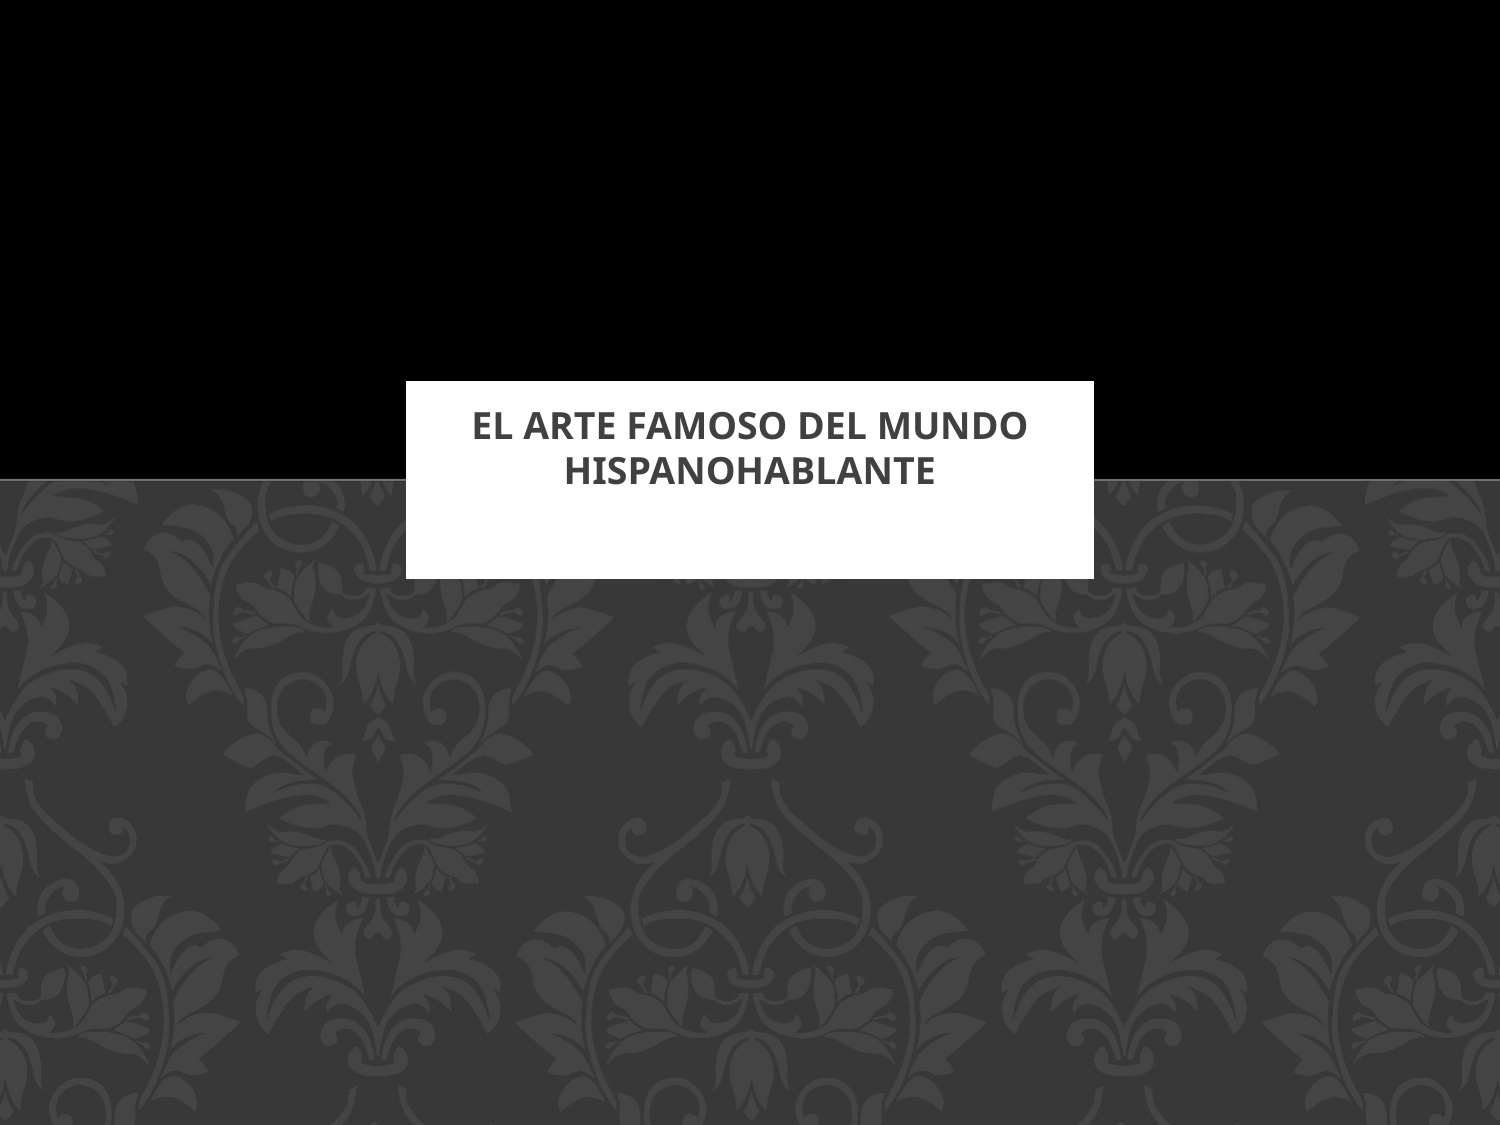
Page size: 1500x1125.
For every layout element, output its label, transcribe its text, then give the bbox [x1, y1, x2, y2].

title El arte famoso del mundo hispanohablante [415, 387, 1085, 498]
